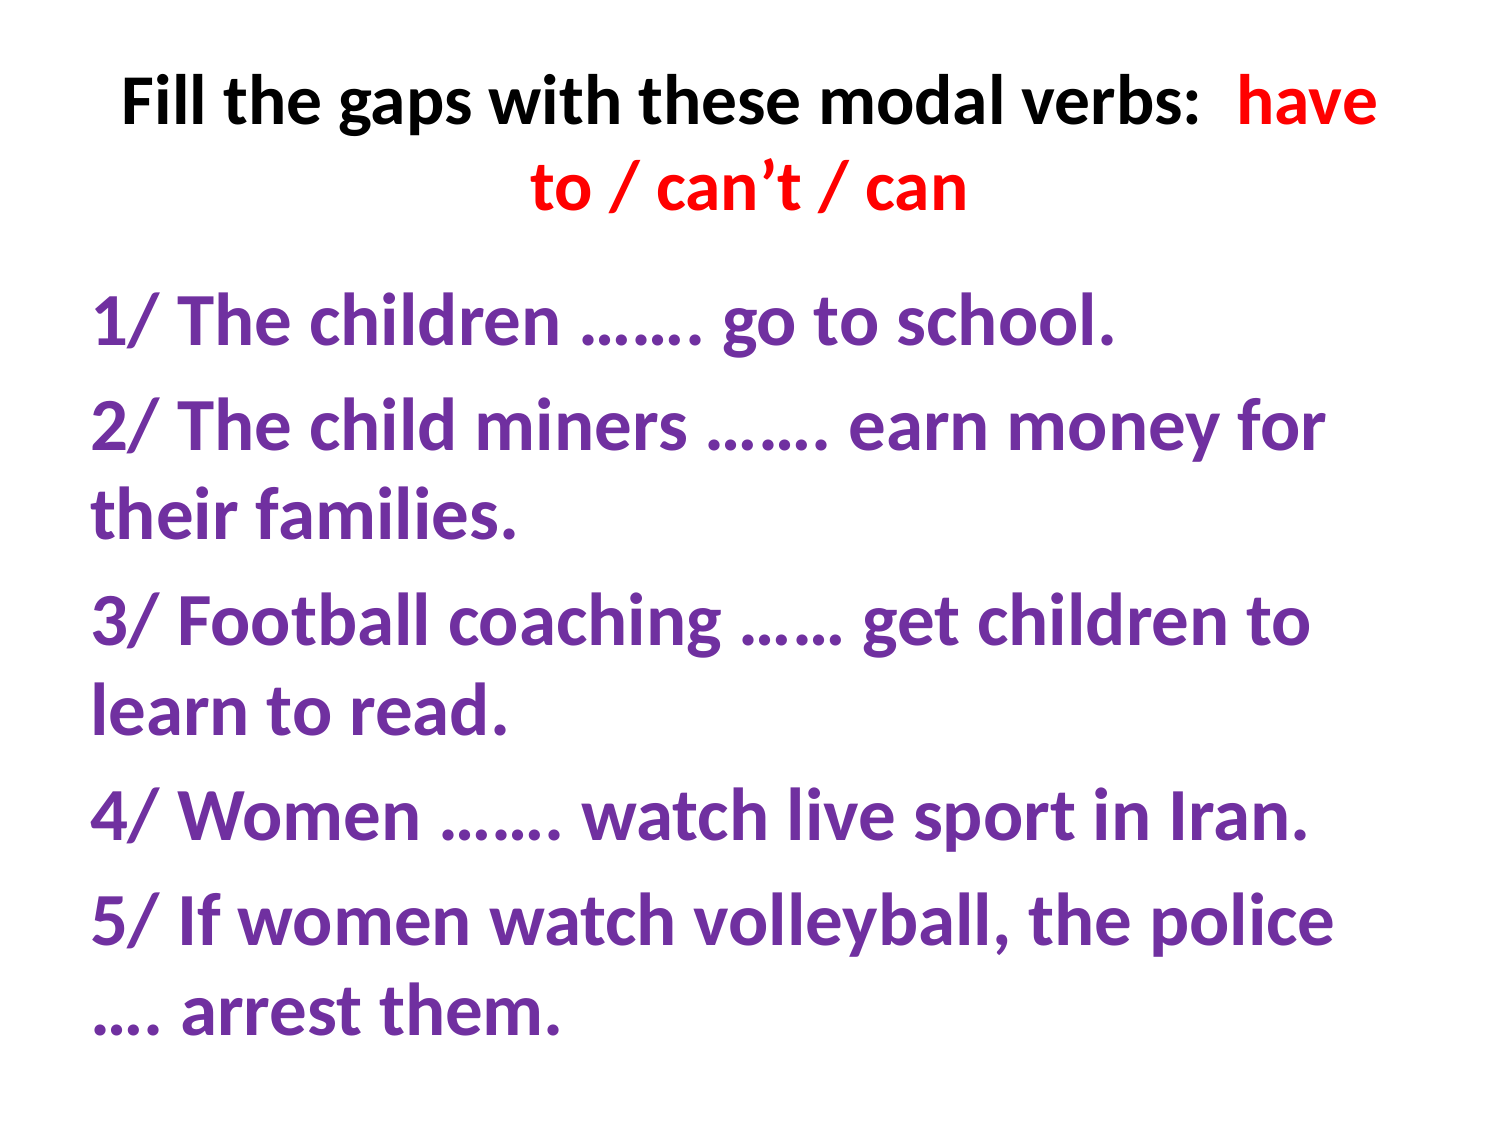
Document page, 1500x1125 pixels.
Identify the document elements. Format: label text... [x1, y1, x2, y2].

list 1/ The children ……. go to school. 2/ The child miners ……. earn money for their families. 3/ Football coaching …… get children to learn to read. 4/ Women ……. watch live sport in Iran. 5/ If women watch volleyball, the police …. arrest them. [75, 262, 1436, 1083]
title Fill the gaps with these modal verbs: have to / can’t / can [75, 45, 1425, 233]
